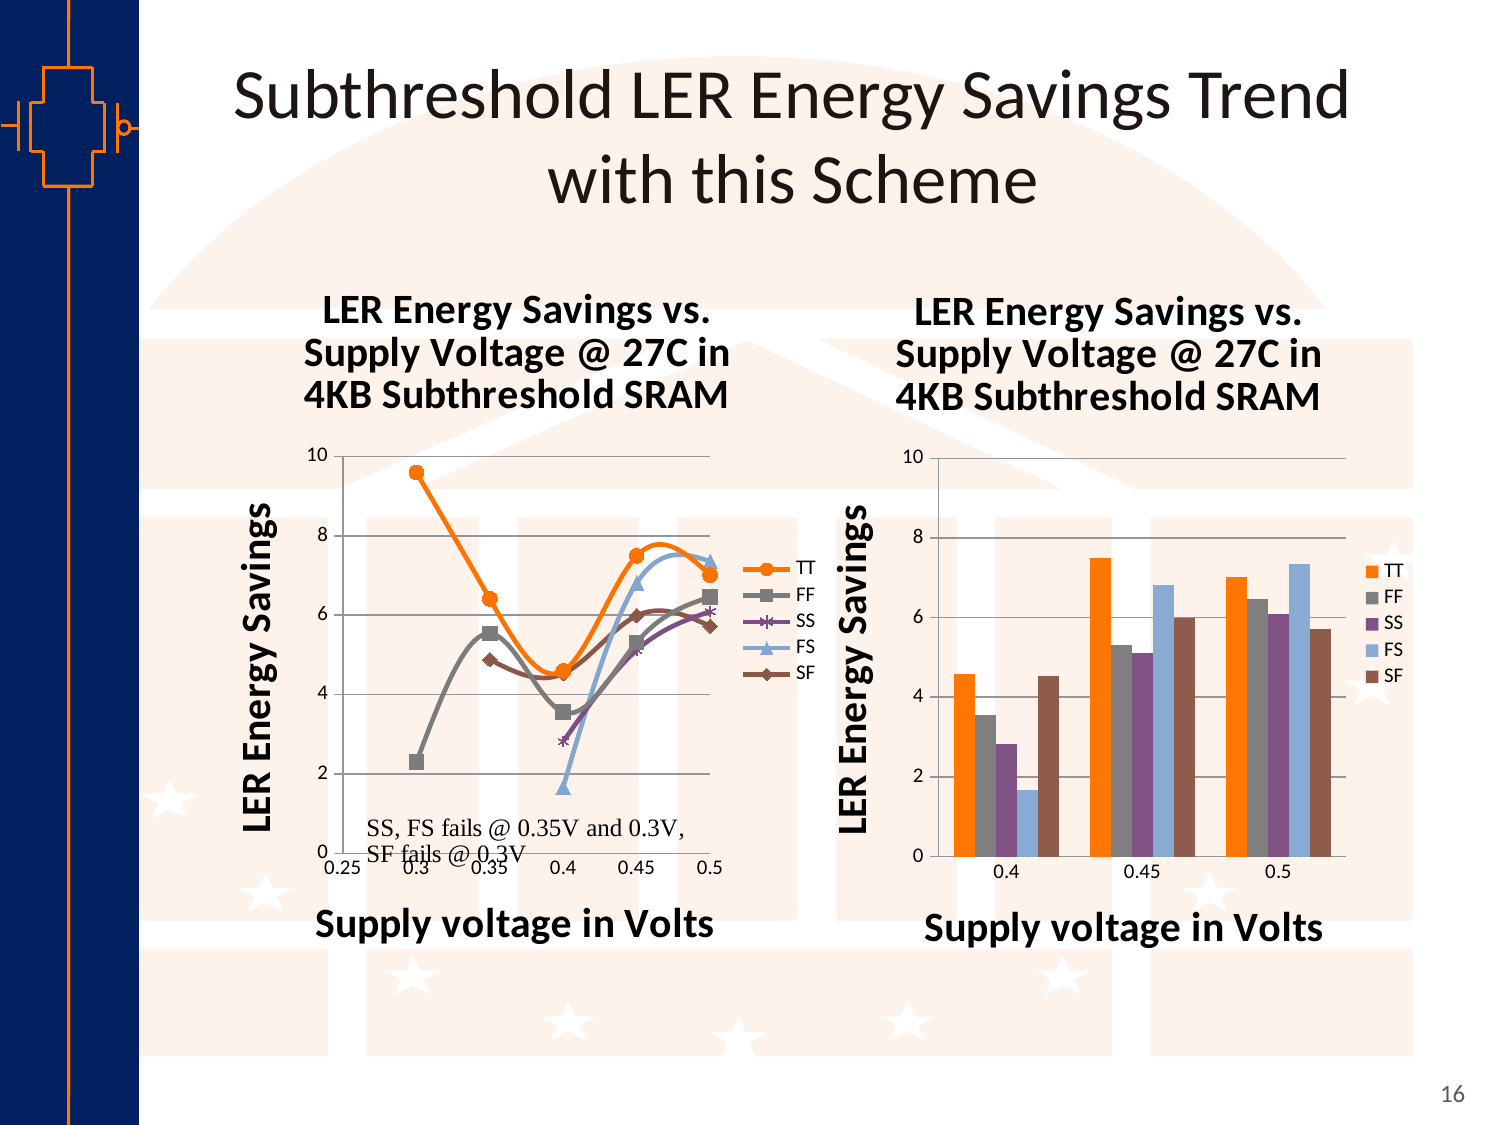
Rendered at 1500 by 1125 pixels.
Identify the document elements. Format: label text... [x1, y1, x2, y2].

slide_number 16 [1425, 1062, 1488, 1123]
chart [199, 257, 1423, 990]
title Subthreshold LER Energy Savings Trend with this Scheme [200, 37, 1388, 225]
